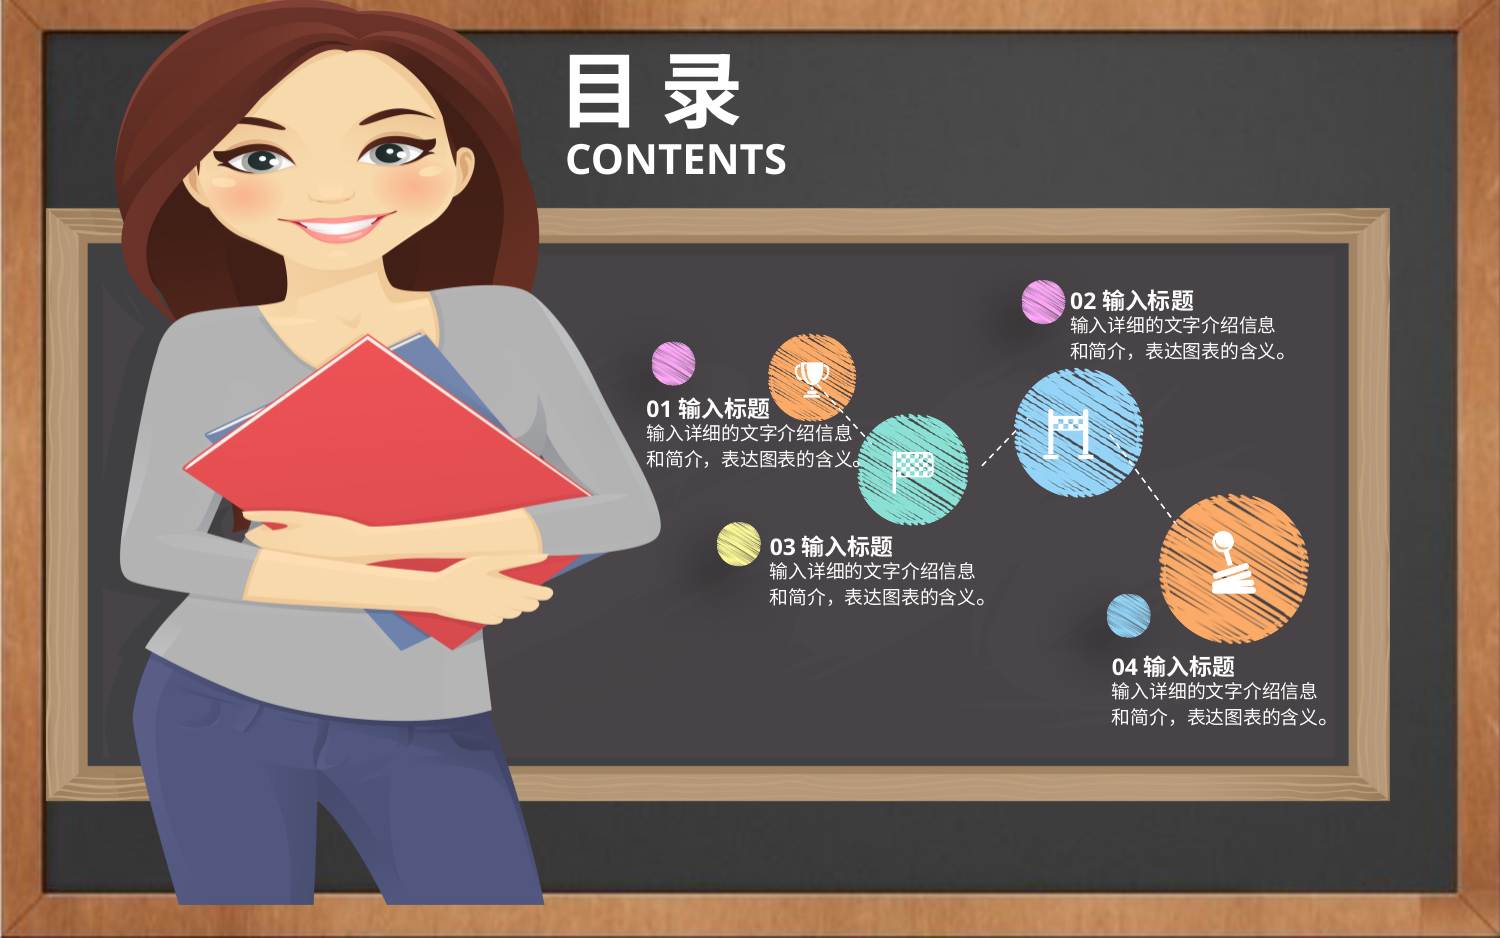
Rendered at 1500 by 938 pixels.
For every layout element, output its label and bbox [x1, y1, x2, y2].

text_box [856, 413, 970, 527]
text_box [1158, 493, 1310, 645]
picture [0, 0, 1500, 938]
text_box [1013, 367, 1144, 499]
text_box [1109, 434, 1190, 543]
text_box [767, 332, 857, 422]
text_box [981, 410, 1008, 467]
text_box [816, 384, 883, 456]
